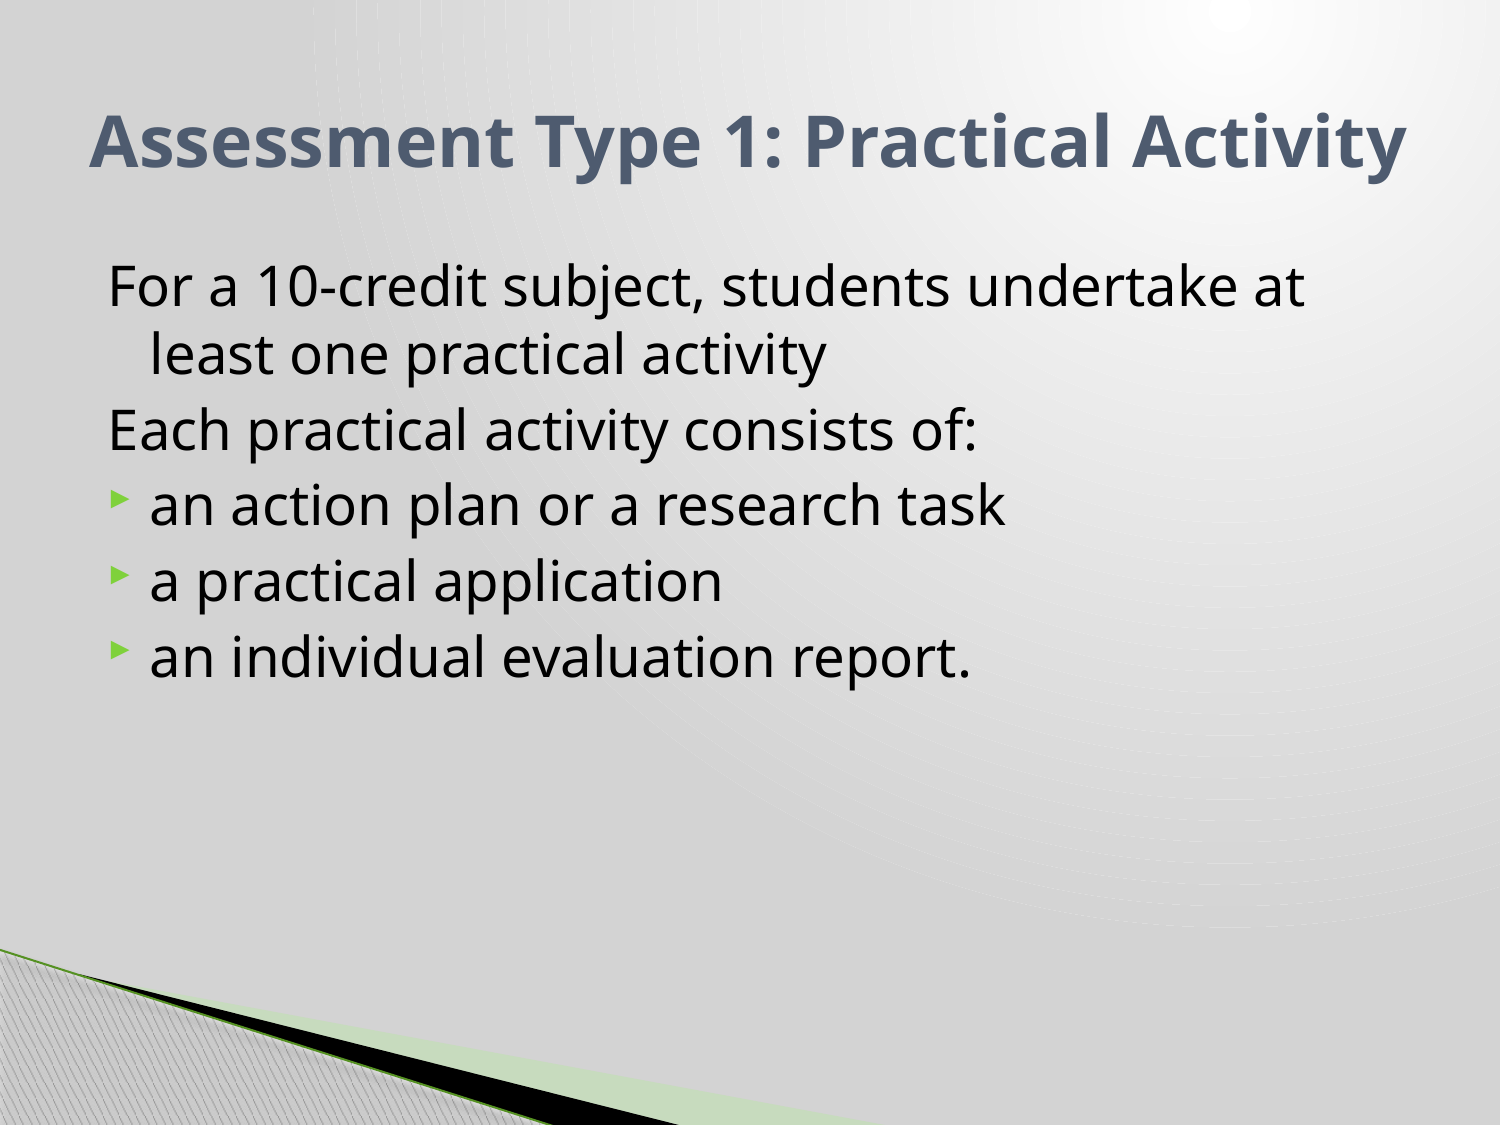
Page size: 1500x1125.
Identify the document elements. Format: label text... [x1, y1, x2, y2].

title Assessment Type 1: Practical Activity [75, 45, 1425, 233]
list For a 10-credit subject, students undertake at least one practical activity Each practical activity consists of: an action plan or a research task a practical application an individual evaluation report. [75, 243, 1425, 986]
